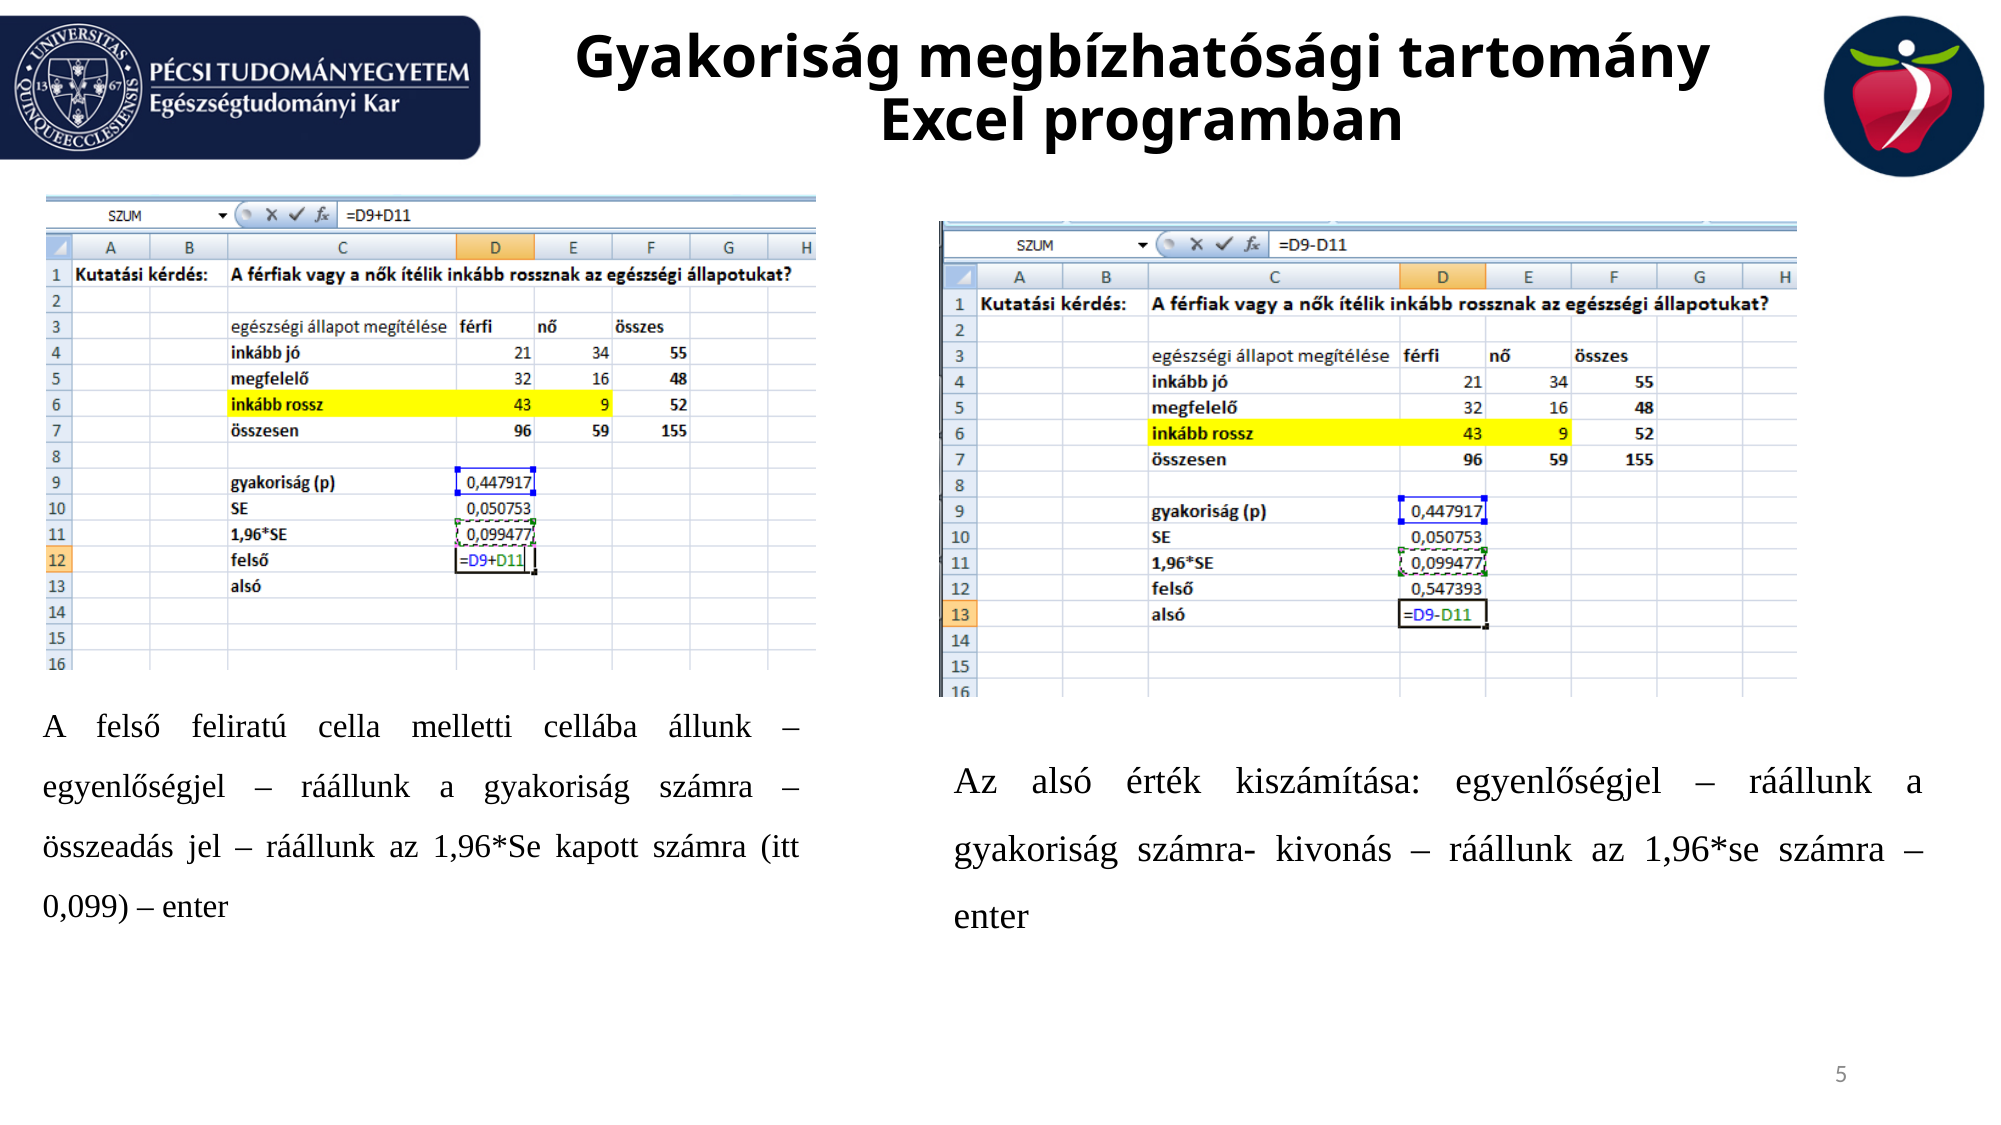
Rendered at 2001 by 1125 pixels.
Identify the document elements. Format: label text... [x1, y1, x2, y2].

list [46, 194, 816, 670]
picture [0, 0, 2001, 1125]
text_box A felső feliratú cella melletti cellába állunk – egyenlőségjel – ráállunk a gyakoriság számra – összeadás jel – ráállunk az 1,96*Se kapott számra (itt 0,099) – enter [27, 676, 816, 932]
text_box Az alsó érték kiszámítása: egyenlőségjel – ráállunk a gyakoriság számra- kivonás – ráállunk az 1,96*se számra – enter [939, 726, 1939, 944]
slide_number 5 [1412, 1042, 1863, 1103]
title Gyakoriság megbízhatósági tartomány Excel programban [487, 18, 1797, 161]
